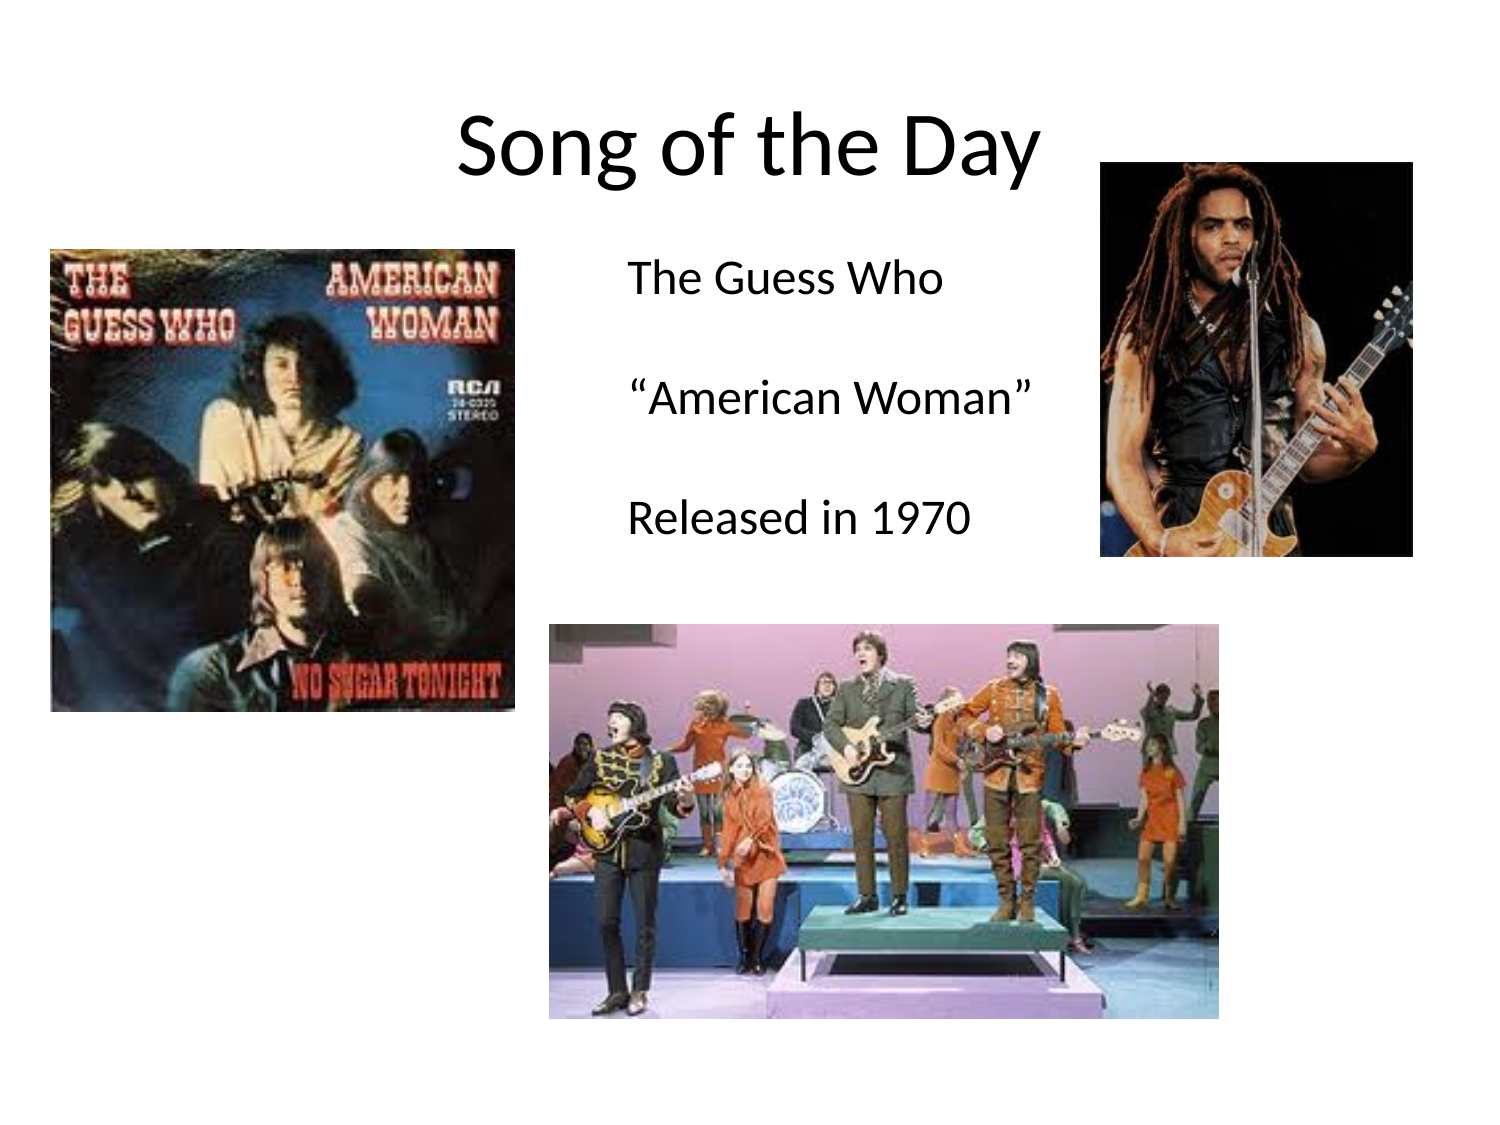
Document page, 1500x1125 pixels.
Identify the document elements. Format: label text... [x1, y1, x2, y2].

picture [549, 624, 1219, 1019]
picture [1099, 162, 1413, 557]
title Song of the Day [75, 45, 1425, 233]
text_box The Guess Who “American Woman” Released in 1970 [612, 237, 1094, 553]
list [49, 249, 515, 712]
